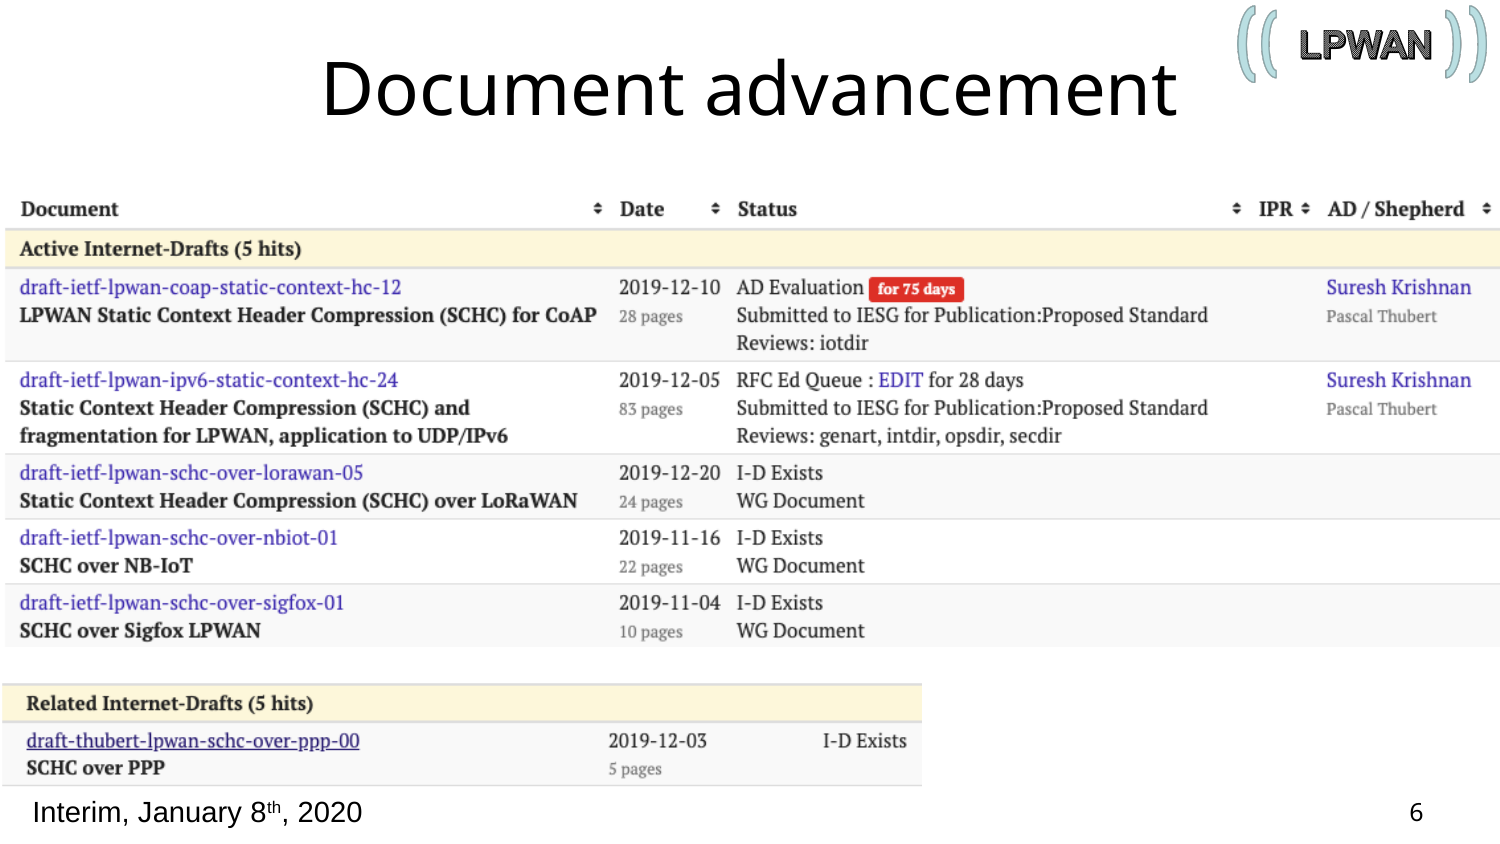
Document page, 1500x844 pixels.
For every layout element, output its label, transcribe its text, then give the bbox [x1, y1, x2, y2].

title Document advancement [75, 33, 1425, 139]
picture [0, 195, 1500, 648]
slide_number 6 [1358, 791, 1439, 837]
picture [1237, 5, 1487, 83]
picture [1, 673, 922, 795]
